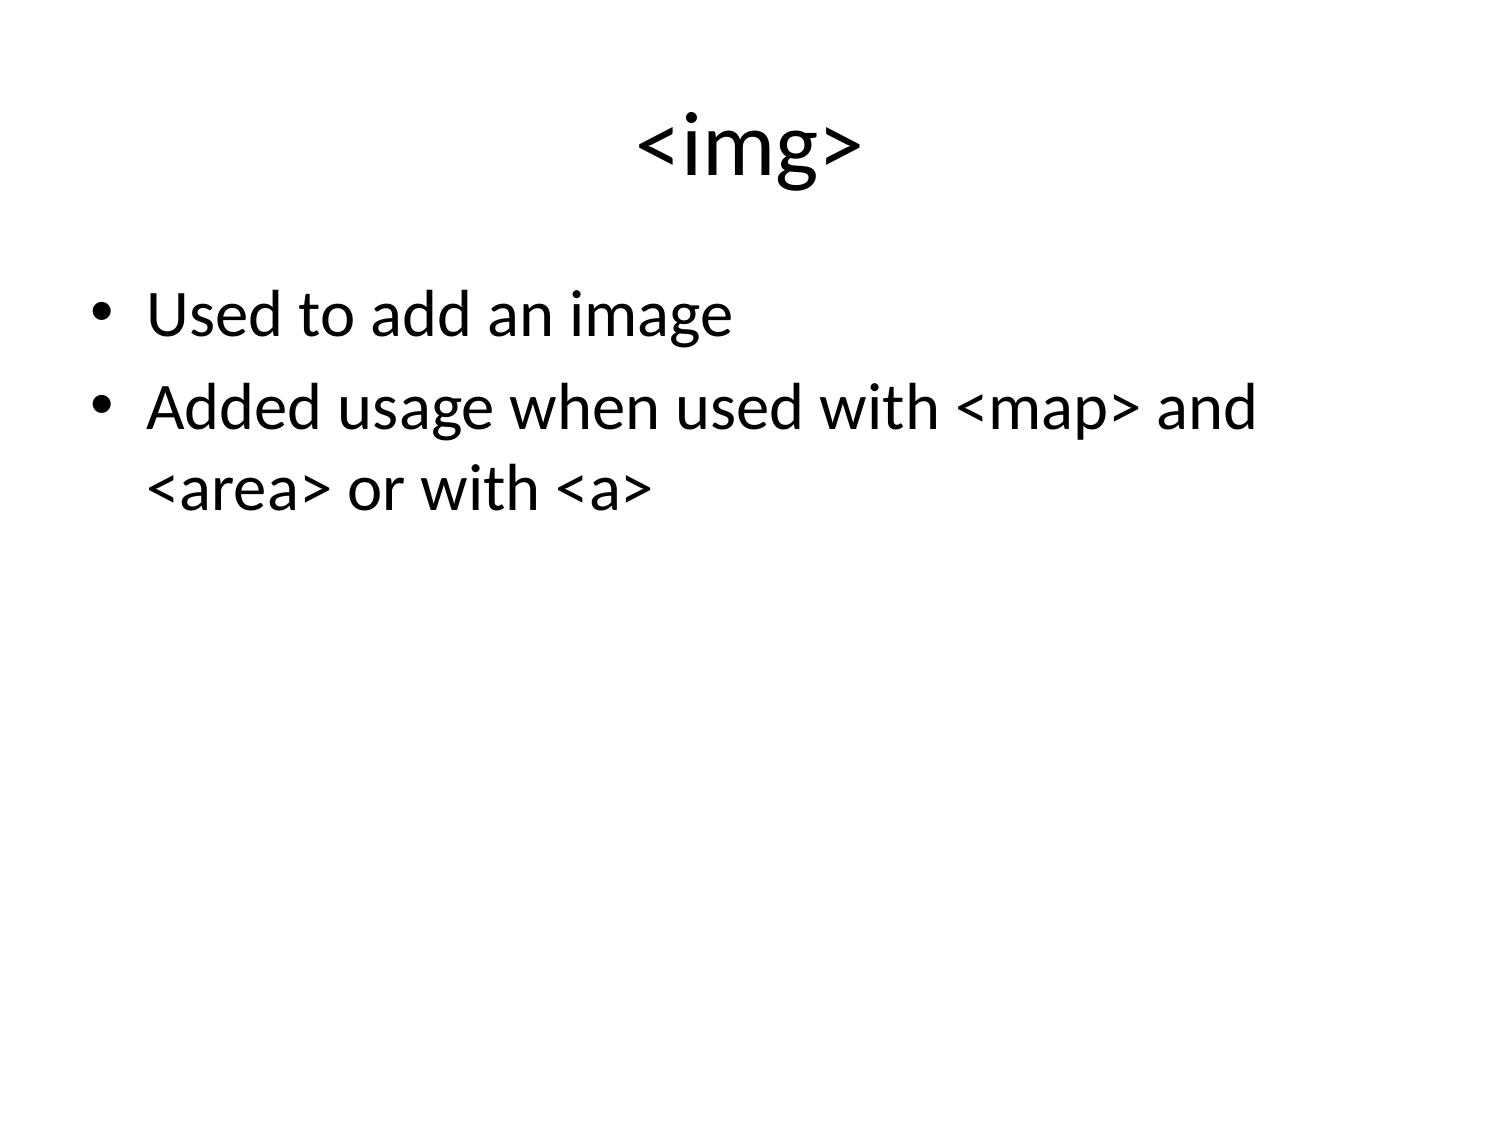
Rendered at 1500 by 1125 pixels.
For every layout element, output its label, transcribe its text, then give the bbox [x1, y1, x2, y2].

list Used to add an image Added usage when used with <map> and <area> or with <a> [75, 262, 1425, 1005]
title <img> [75, 45, 1425, 233]
